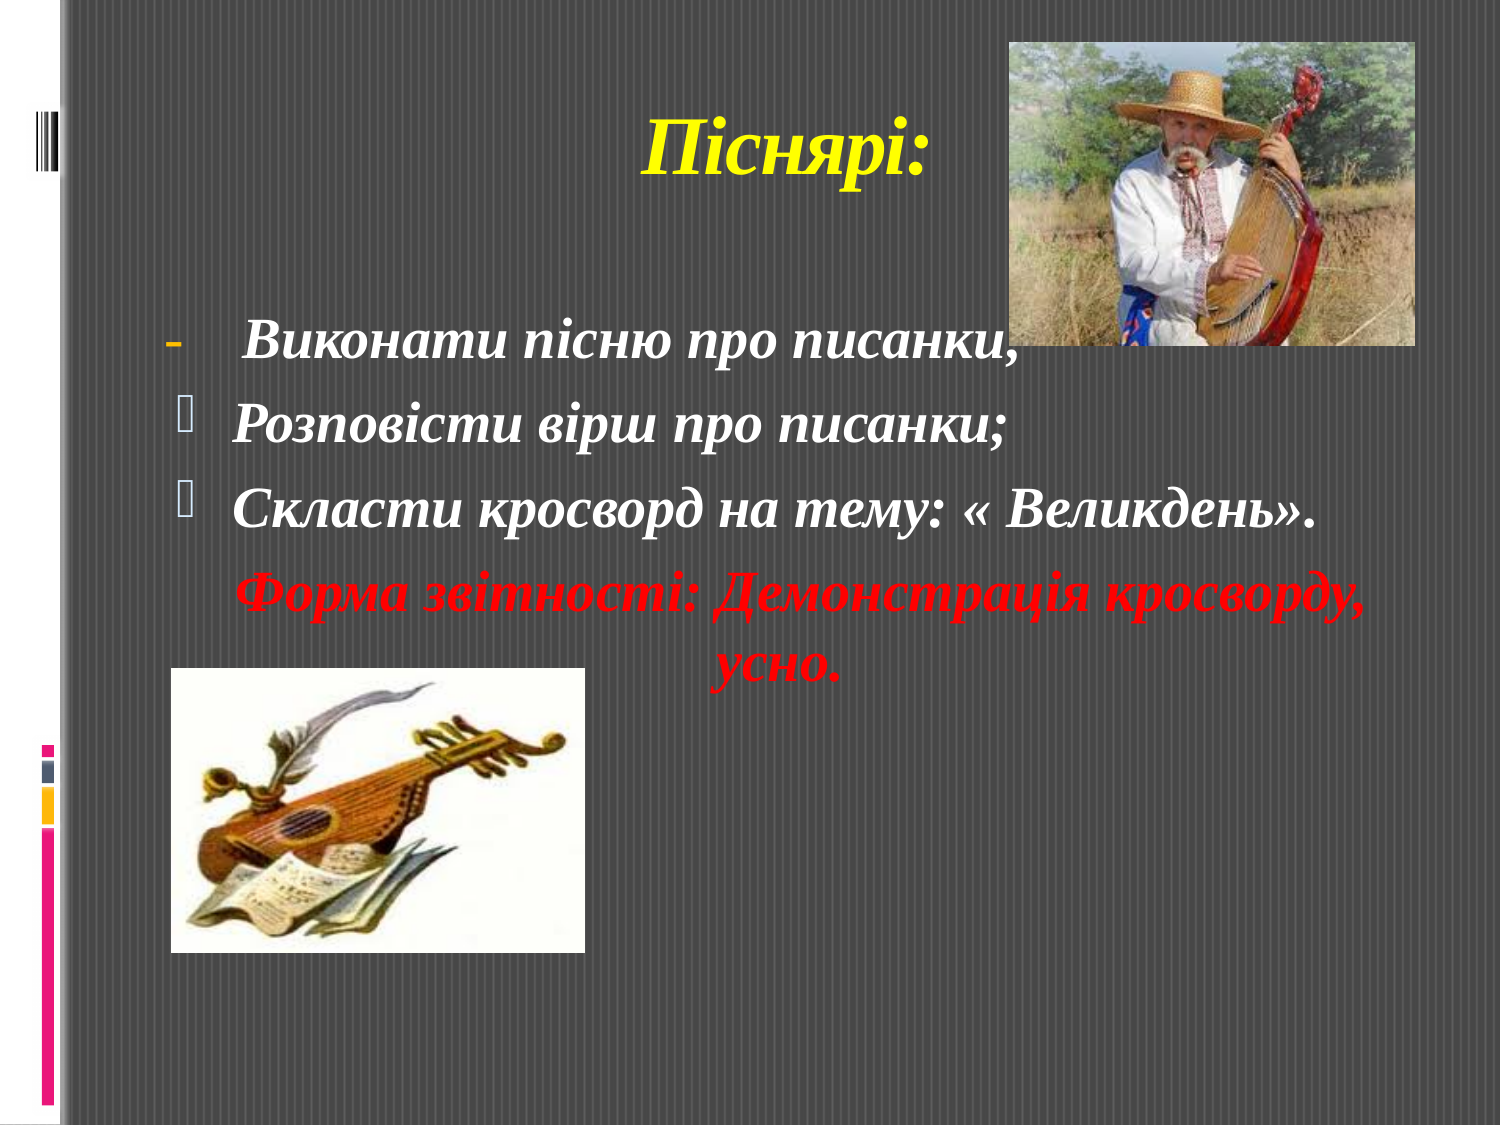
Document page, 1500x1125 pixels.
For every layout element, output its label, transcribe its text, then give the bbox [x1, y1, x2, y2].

title Піснярі: [150, 83, 1001, 234]
list - Виконати пісню про писанки; Розповісти вірш про писанки; Скласти кросворд на тему: « Великдень». Форма звітності: Демонстрація кросворду, усно. [150, 292, 1425, 1043]
picture [1009, 42, 1415, 347]
picture [170, 668, 586, 953]
